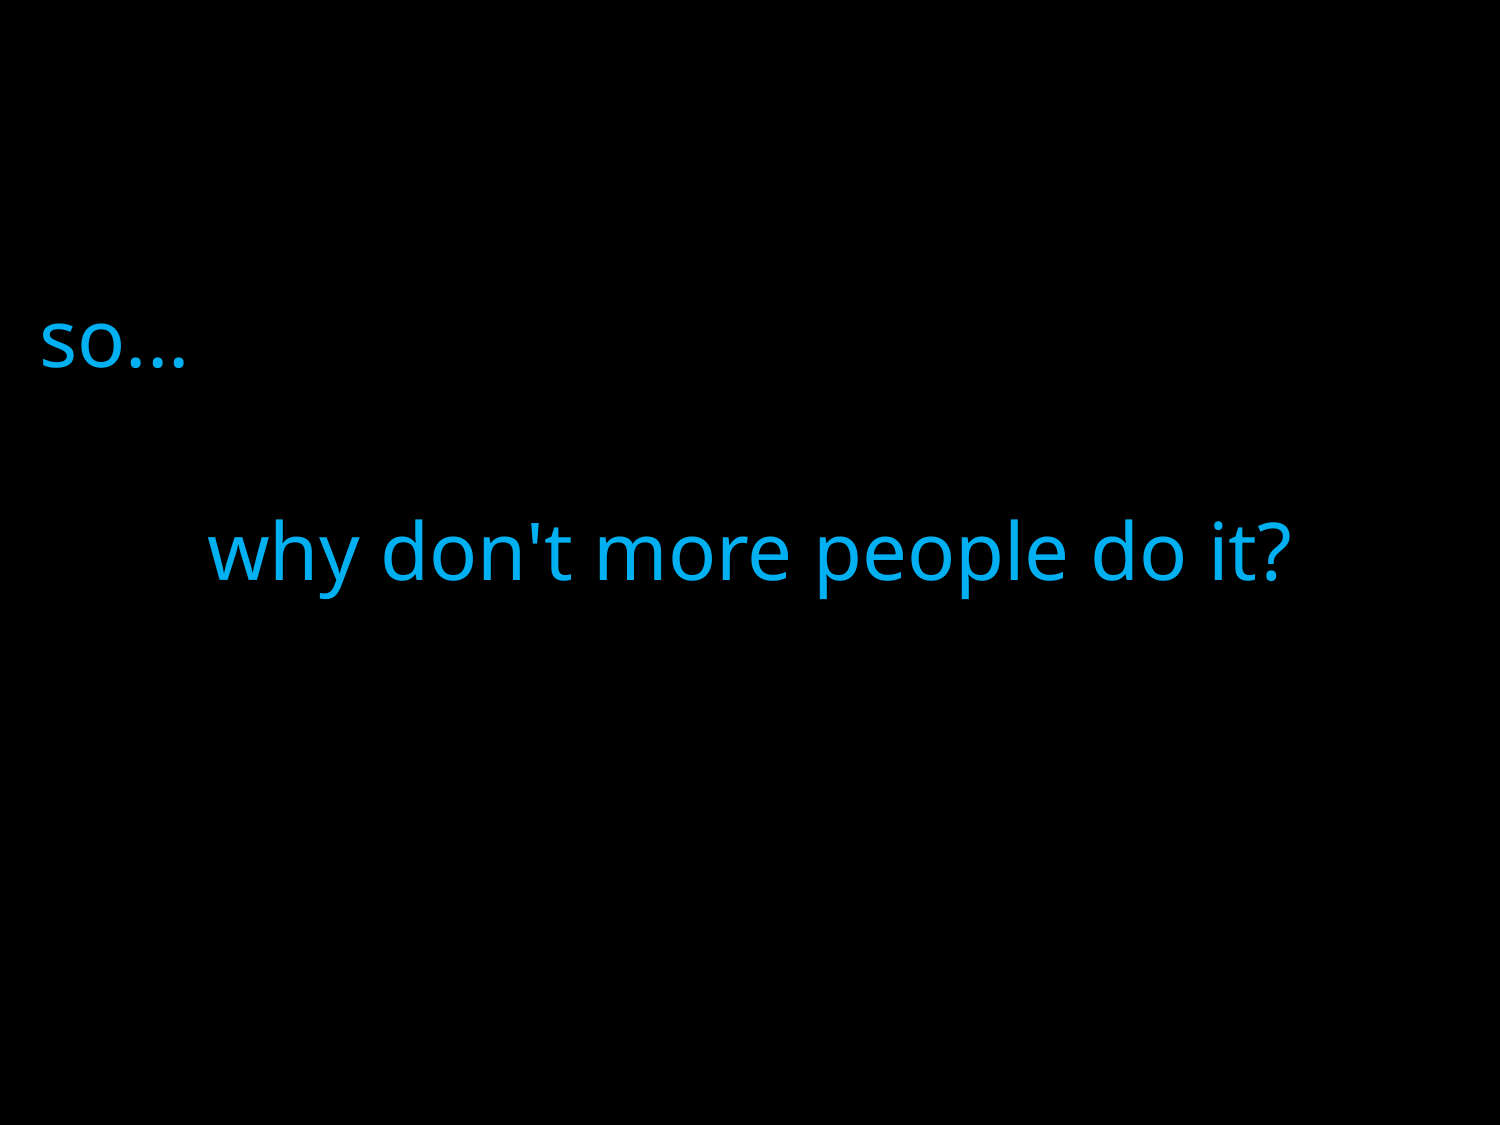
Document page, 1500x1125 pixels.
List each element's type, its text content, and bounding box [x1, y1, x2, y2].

text_box why don't more people do it? [0, 401, 1500, 605]
text_box so... [24, 188, 1388, 392]
